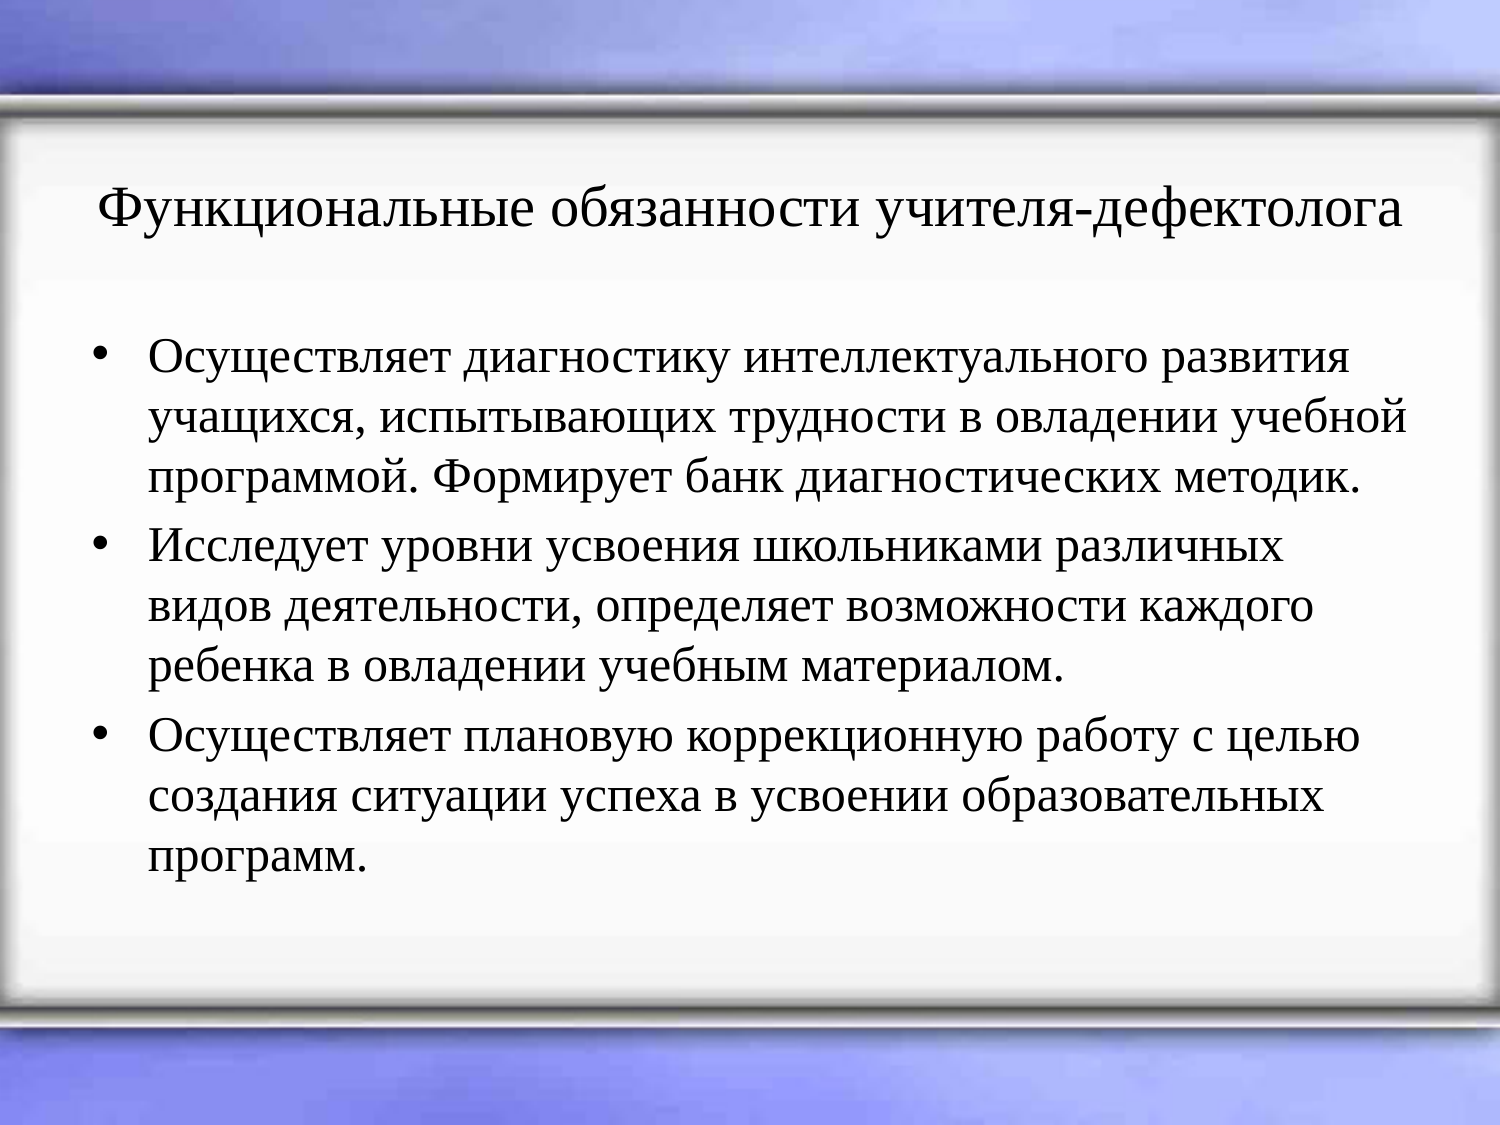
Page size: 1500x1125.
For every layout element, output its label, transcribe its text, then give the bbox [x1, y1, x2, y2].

list Осуществляет диагностику интеллектуального развития учащихся, испытывающих трудности в овладении учебной программой. Формирует банк диагностических методик. Исследует уровни усвоения школьниками различных видов деятельности, определяет возможности каждого ребенка в овладении учебным материалом. Осуществляет плановую коррекционную работу с целью создания ситуации успеха в усвоении образовательных программ. [76, 314, 1427, 1057]
picture [0, 0, 1500, 1125]
title Функциональные обязанности учителя-дефектолога [76, 137, 1427, 268]
